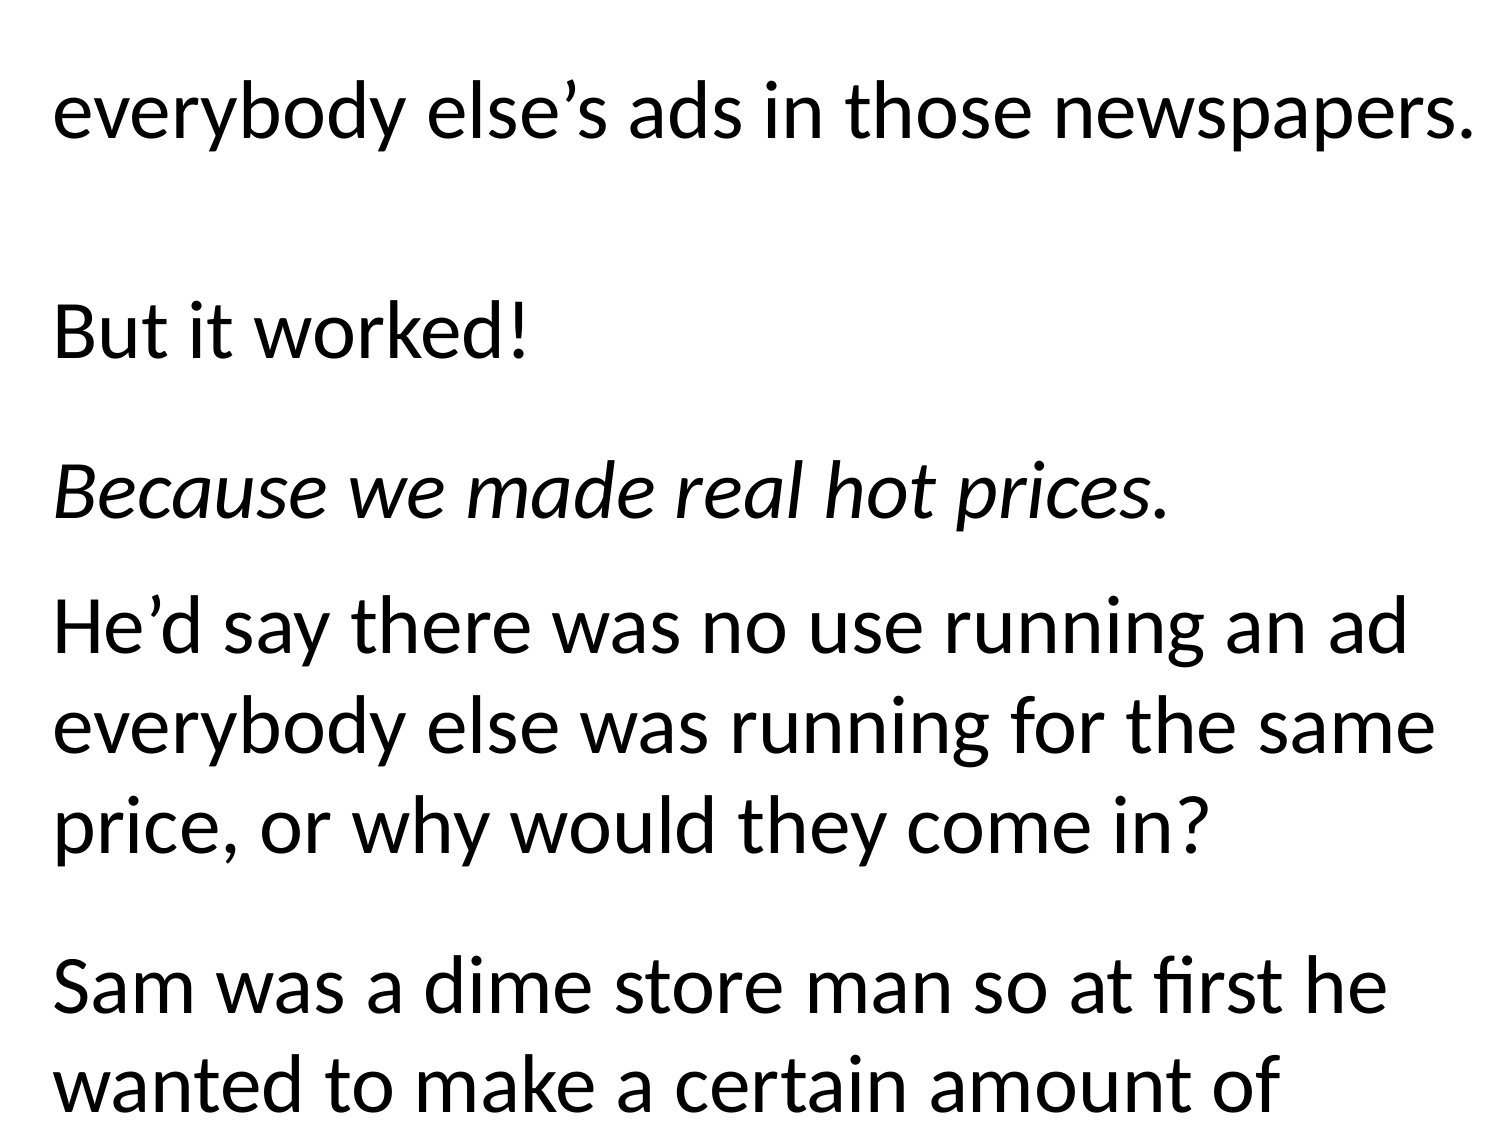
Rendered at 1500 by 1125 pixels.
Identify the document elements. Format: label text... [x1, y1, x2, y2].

text_box everybody else’s ads in those newspapers. But it worked! Because we made real hot prices. He’d say there was no use running an ad everybody else was running for the same price, or why would they come in? Sam was a dime store man so at first he wanted to make a certain amount of [37, 47, 1500, 1125]
